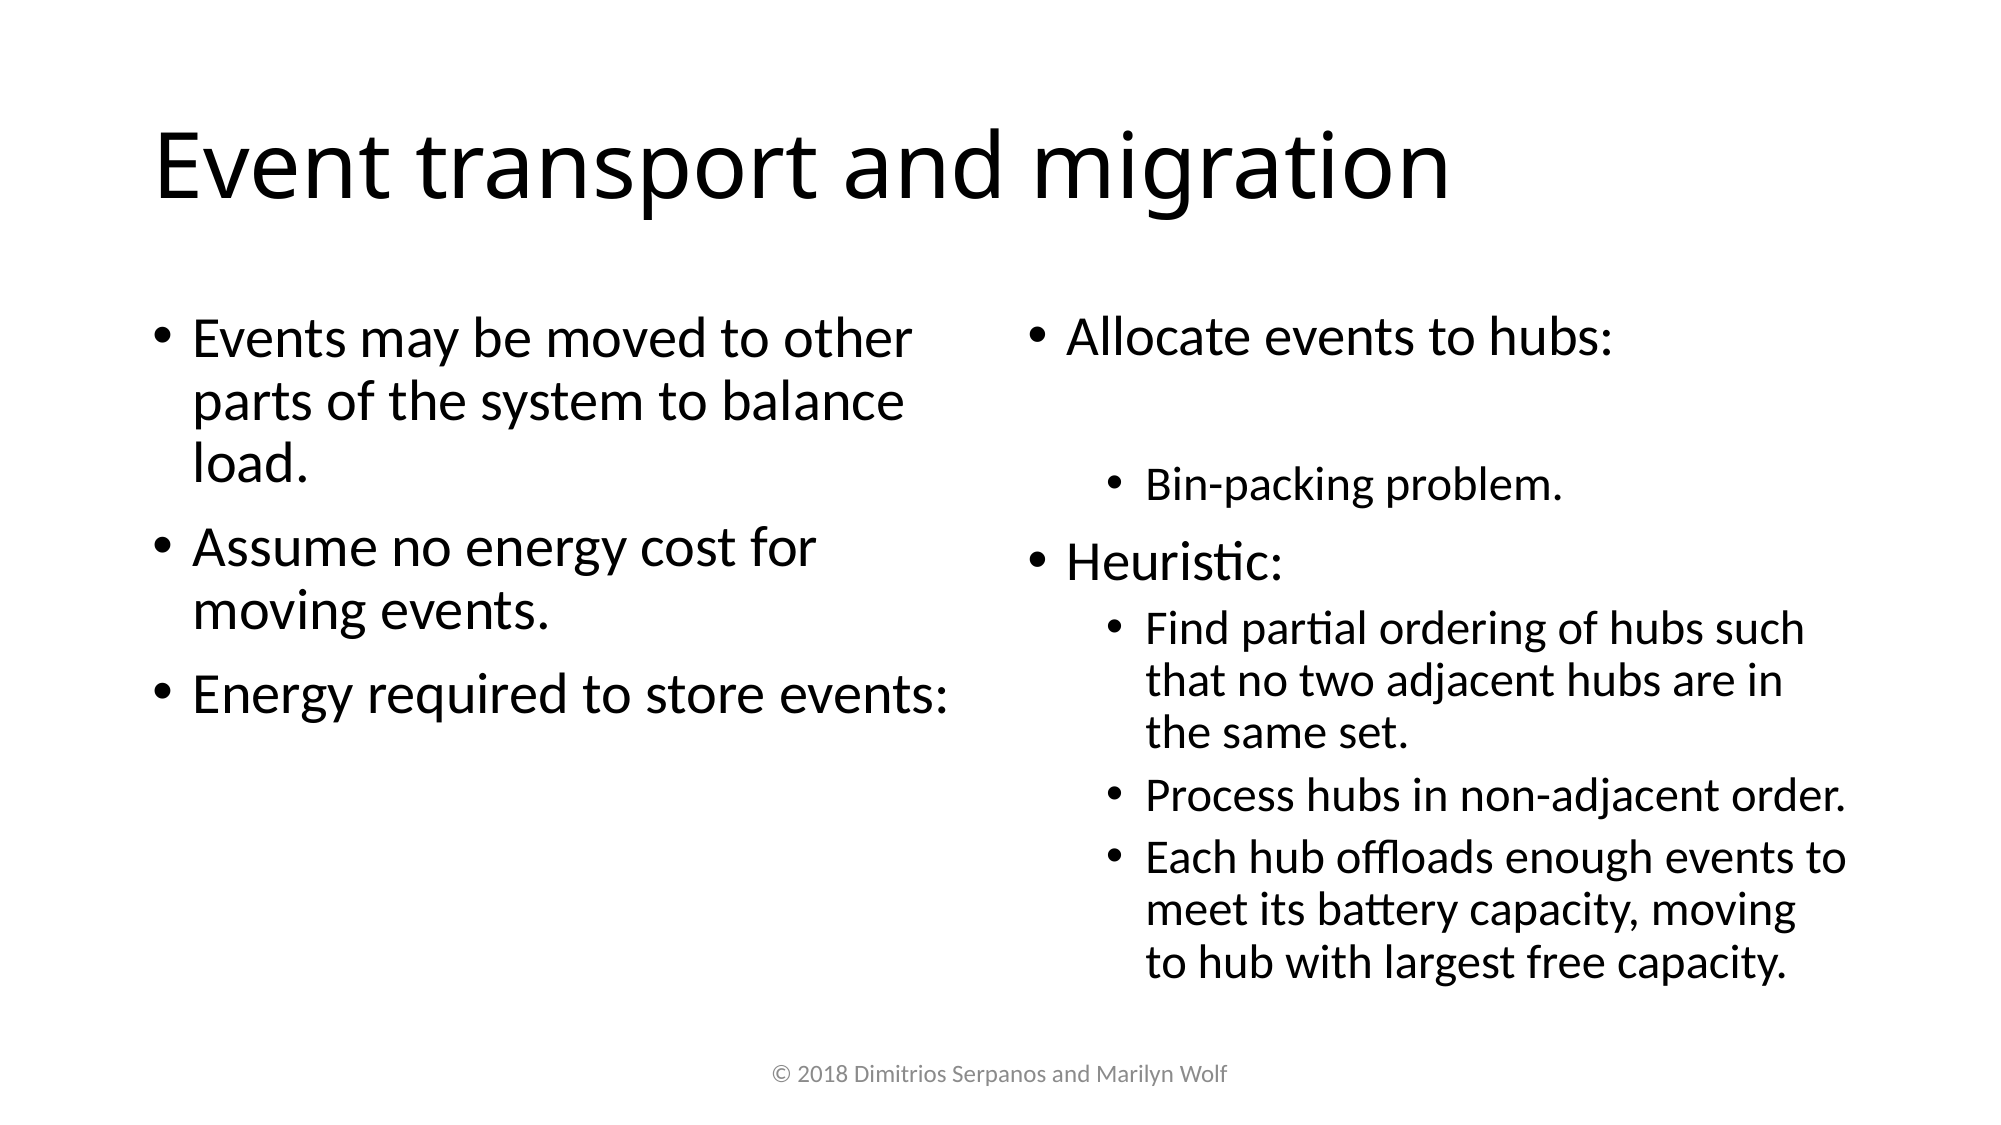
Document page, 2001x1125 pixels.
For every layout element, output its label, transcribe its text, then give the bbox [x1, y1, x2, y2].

title Event transport and migration [137, 59, 1863, 278]
footer © 2018 Dimitrios Serpanos and Marilyn Wolf [662, 1042, 1338, 1103]
